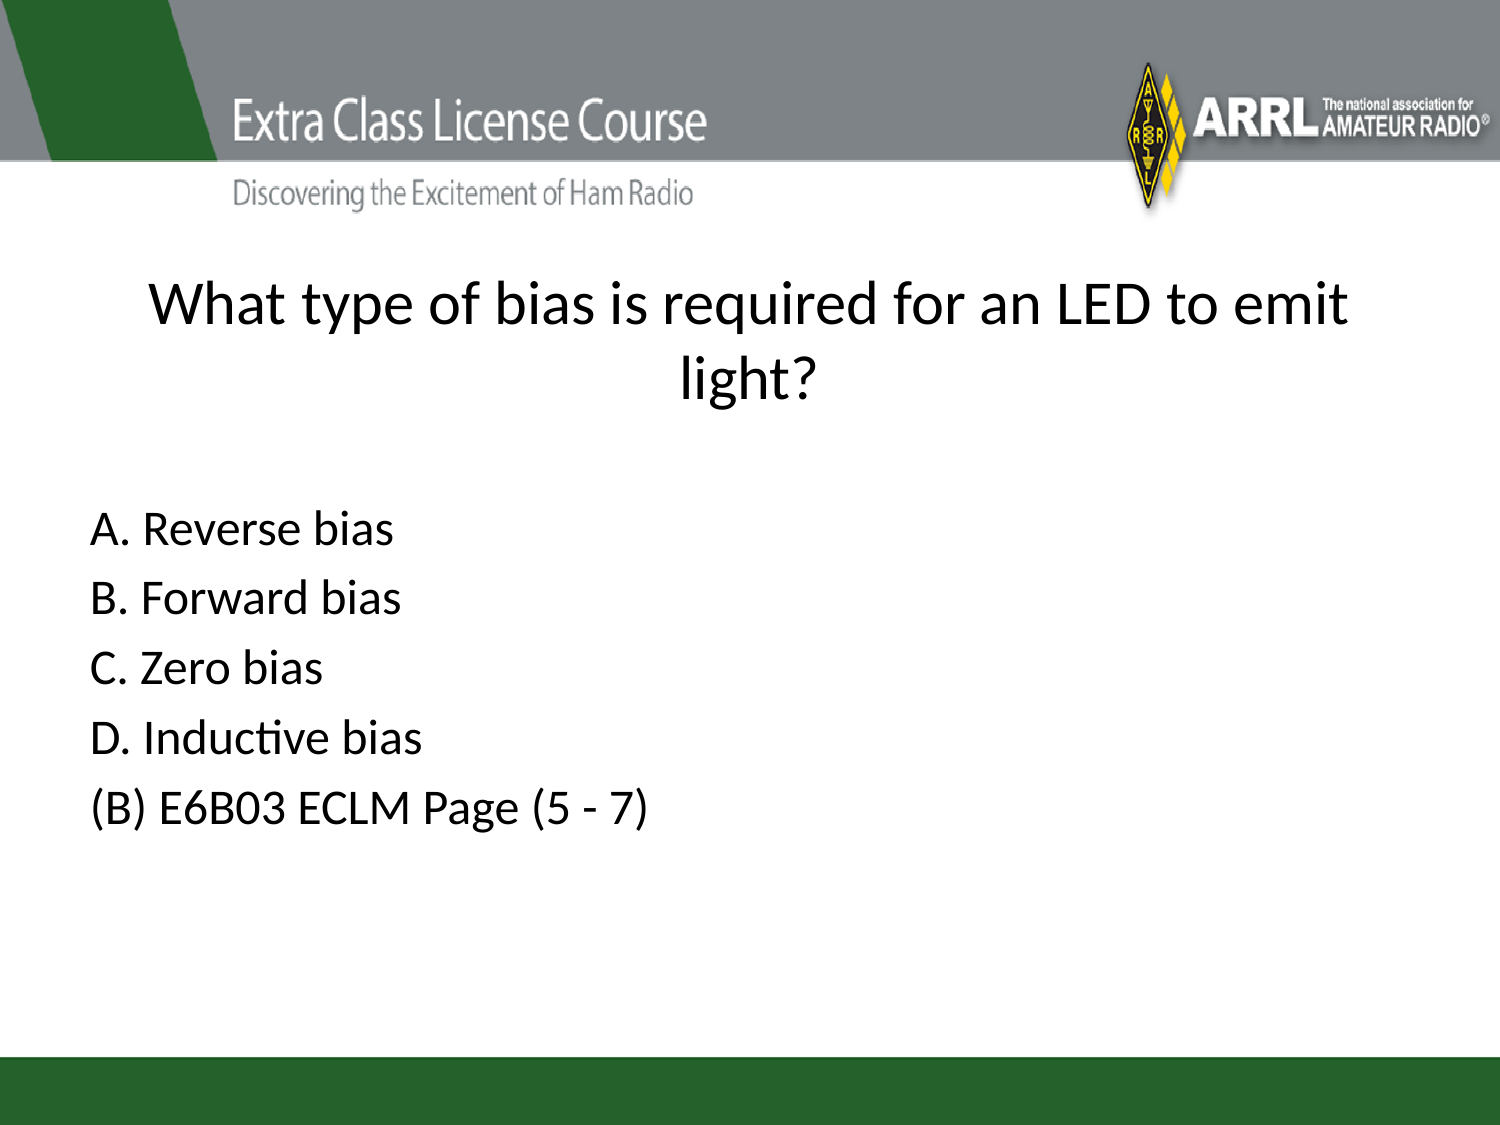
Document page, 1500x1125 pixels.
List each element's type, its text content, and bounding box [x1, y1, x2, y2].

picture [0, 0, 1500, 1125]
title What type of bias is required for an LED to emit light? [75, 254, 1425, 435]
list A. Reverse bias B. Forward bias C. Zero bias D. Inductive bias (B) E6B03 ECLM Page (5 - 7) [75, 487, 1425, 1005]
